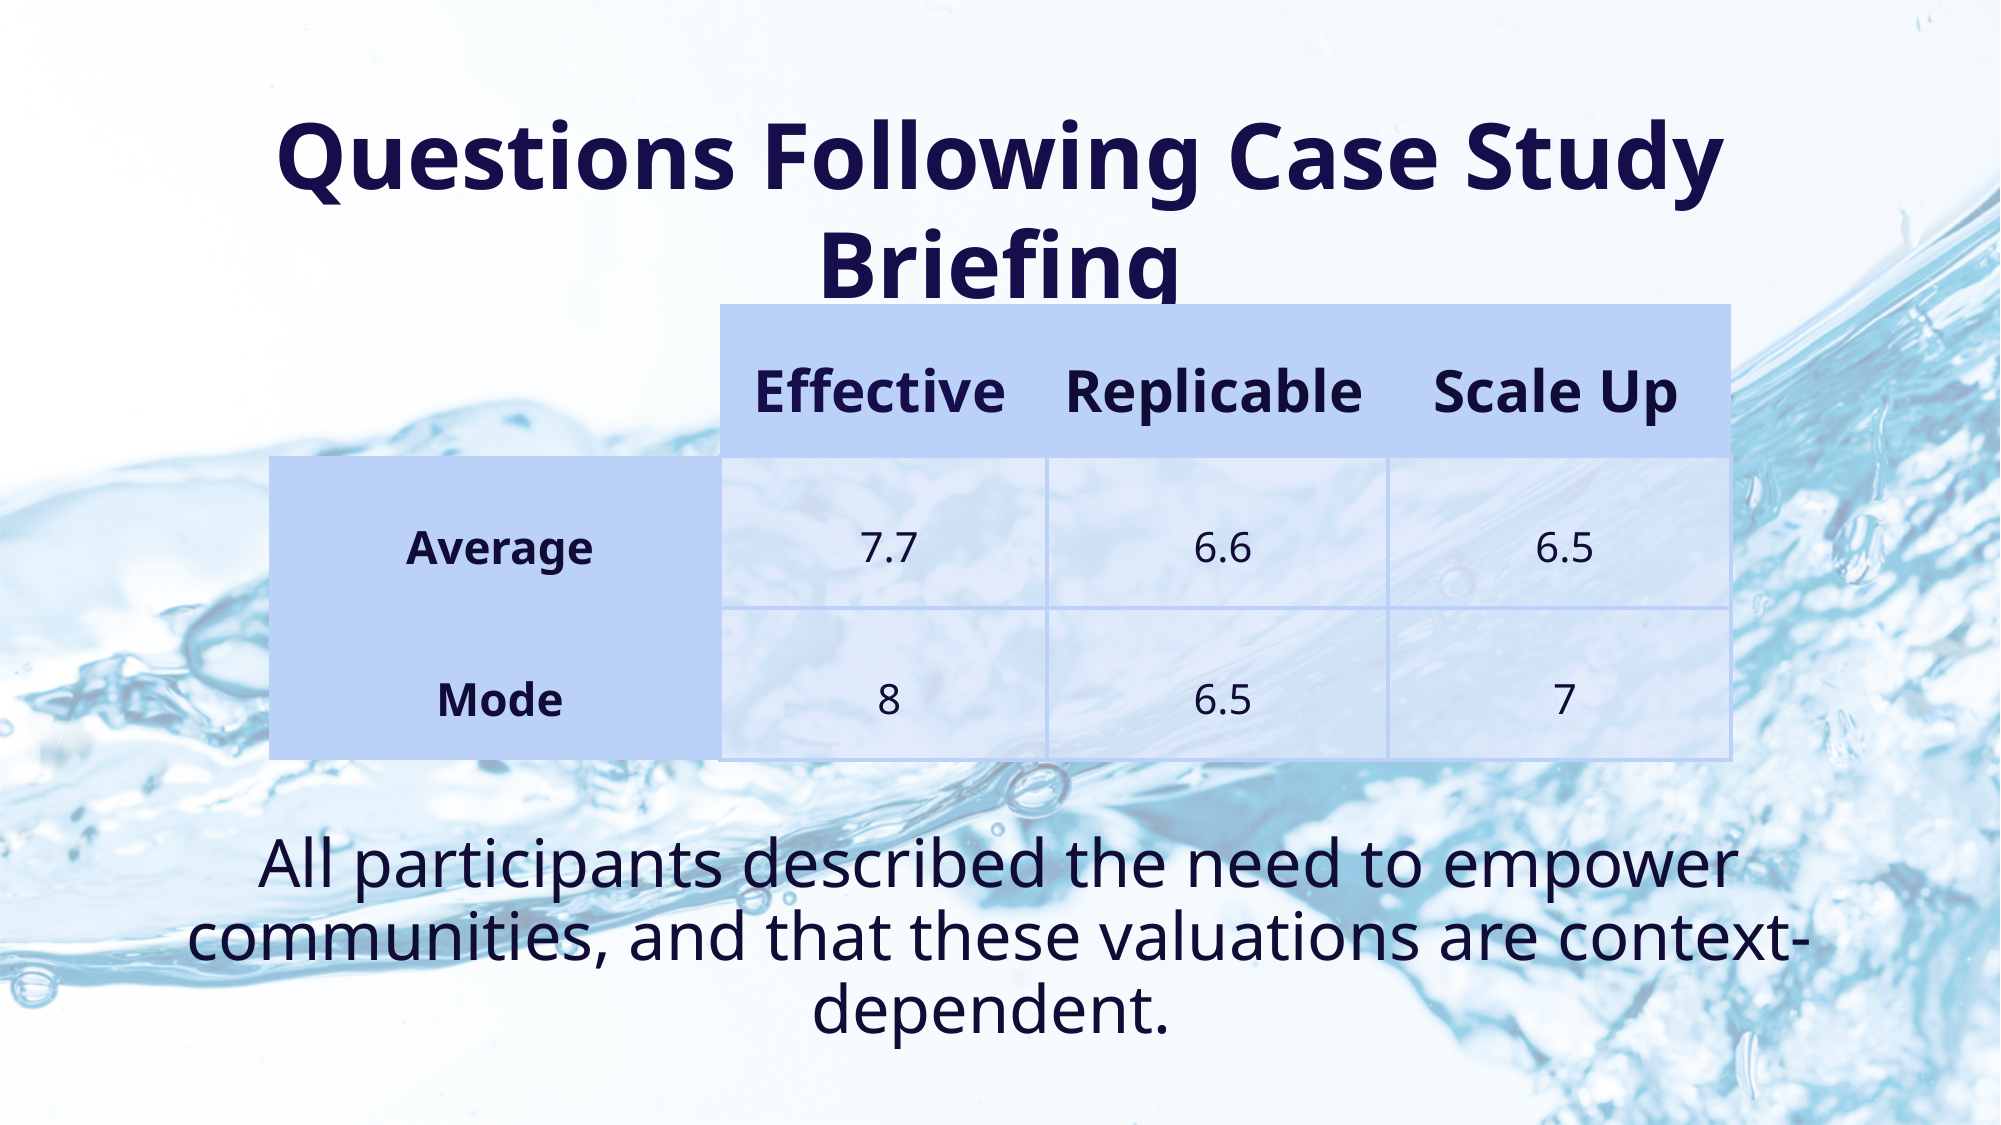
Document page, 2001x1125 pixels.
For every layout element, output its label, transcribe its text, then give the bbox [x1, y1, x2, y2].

table_cell 7.7 [722, 458, 1045, 606]
table_cell Mode [269, 608, 718, 760]
table_cell Average [269, 456, 718, 608]
table_cell 7 [1390, 610, 1729, 758]
table_header Replicable [1047, 304, 1388, 454]
table_cell 8 [722, 610, 1045, 758]
table_header Scale Up [1388, 304, 1731, 454]
table_header [269, 304, 720, 456]
text_box Questions Following Case Study Briefing [113, 90, 1886, 325]
table_header Effective [720, 304, 1047, 454]
table_cell 6.5 [1390, 458, 1729, 606]
text_box All participants described the need to empower communities, and that these valuations are context-dependent. [113, 820, 1886, 1055]
table_cell 6.6 [1049, 458, 1386, 606]
table_cell 6.5 [1049, 610, 1386, 758]
